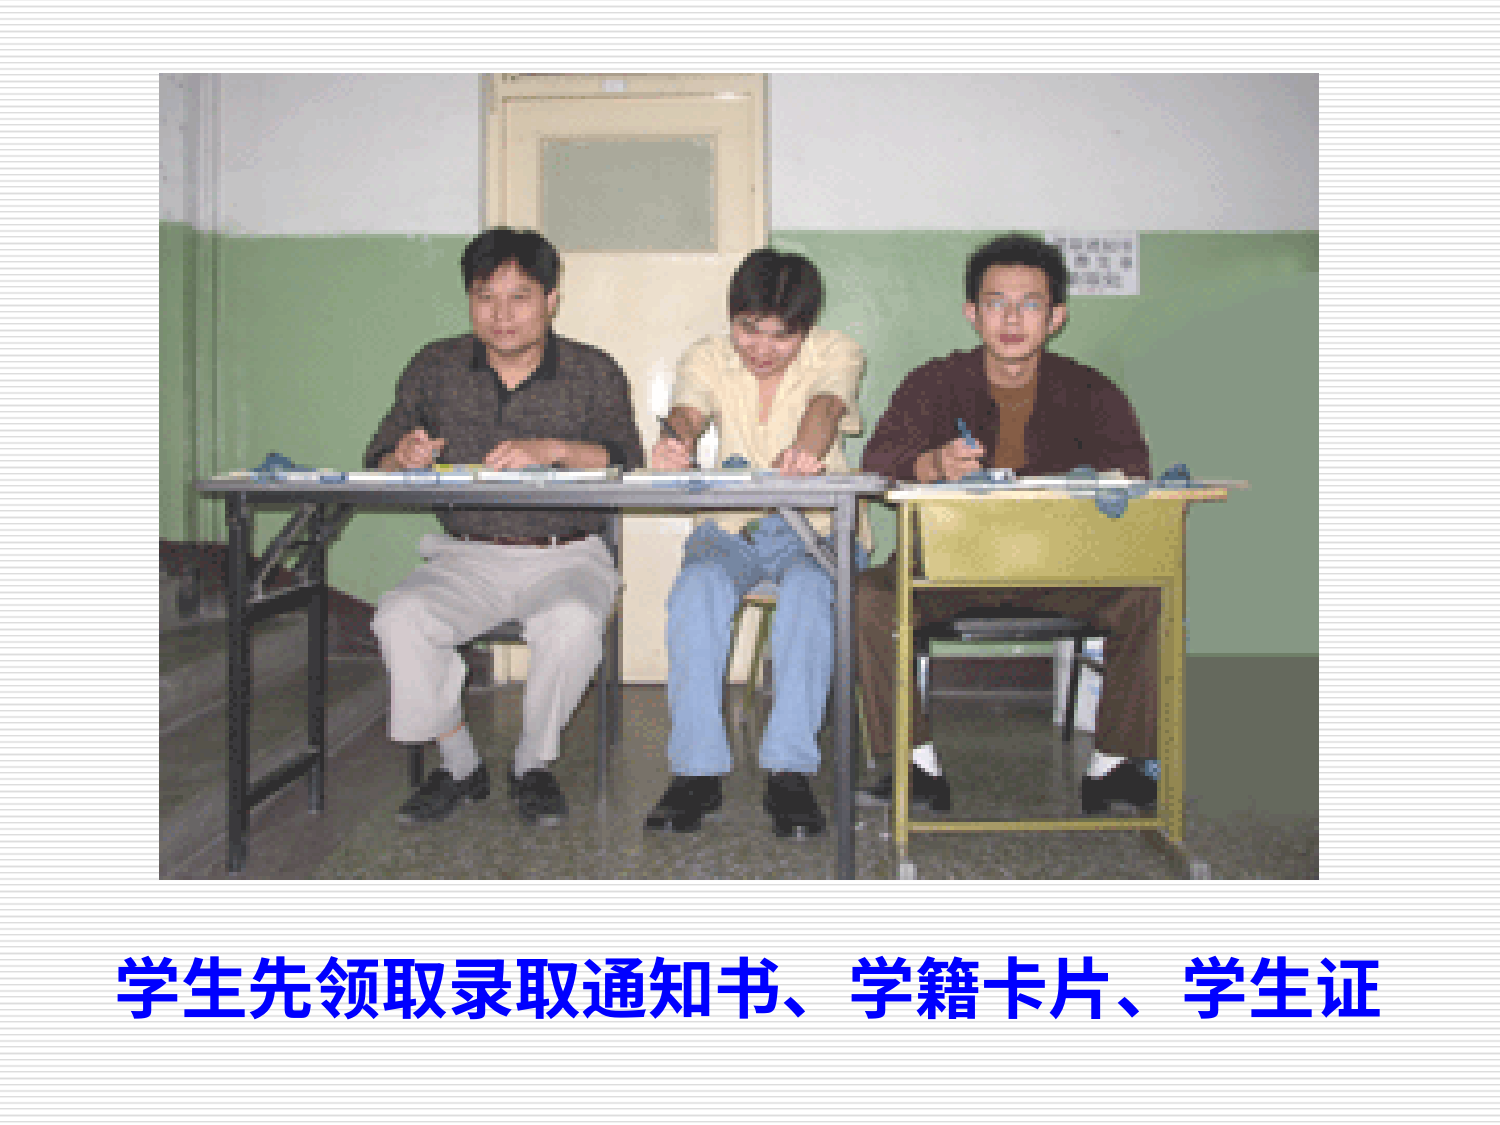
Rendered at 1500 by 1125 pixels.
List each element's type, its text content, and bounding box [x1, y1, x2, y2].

text_box 学生先领取录取通知书、学籍卡片、学生证 [63, 939, 1434, 1034]
picture [0, 0, 1500, 1125]
